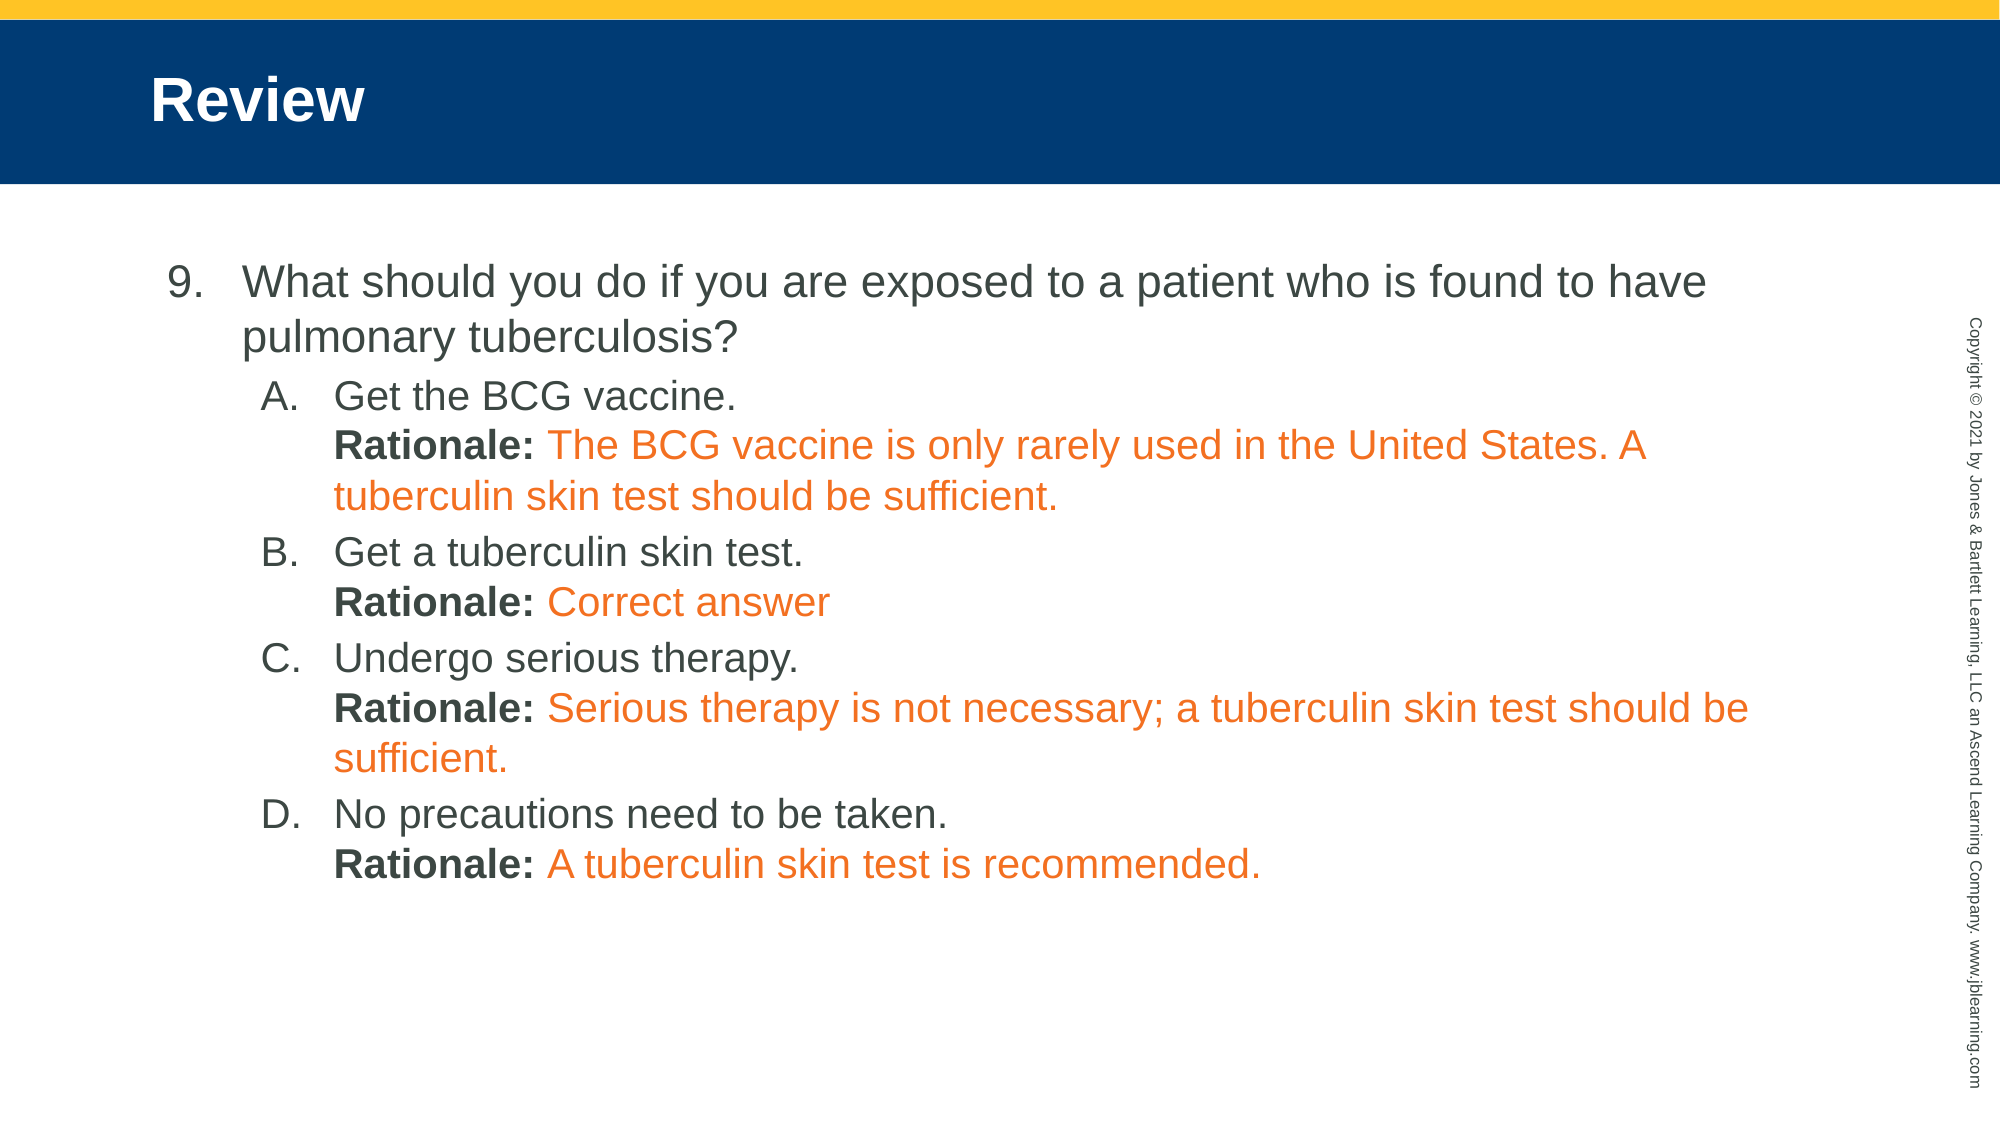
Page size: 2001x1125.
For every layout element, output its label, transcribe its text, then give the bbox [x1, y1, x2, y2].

title Review [0, 19, 2000, 185]
list What should you do if you are exposed to a patient who is found to have pulmonary tuberculosis? Get the BCG vaccine. Rationale: The BCG vaccine is only rarely used in the United States. A tuberculin skin test should be sufficient. Get a tuberculin skin test. Rationale: Correct answer Undergo serious therapy. Rationale: Serious therapy is not necessary; a tuberculin skin test should be sufficient. No precautions need to be taken. Rationale: A tuberculin skin test is recommended. [151, 244, 1840, 1016]
